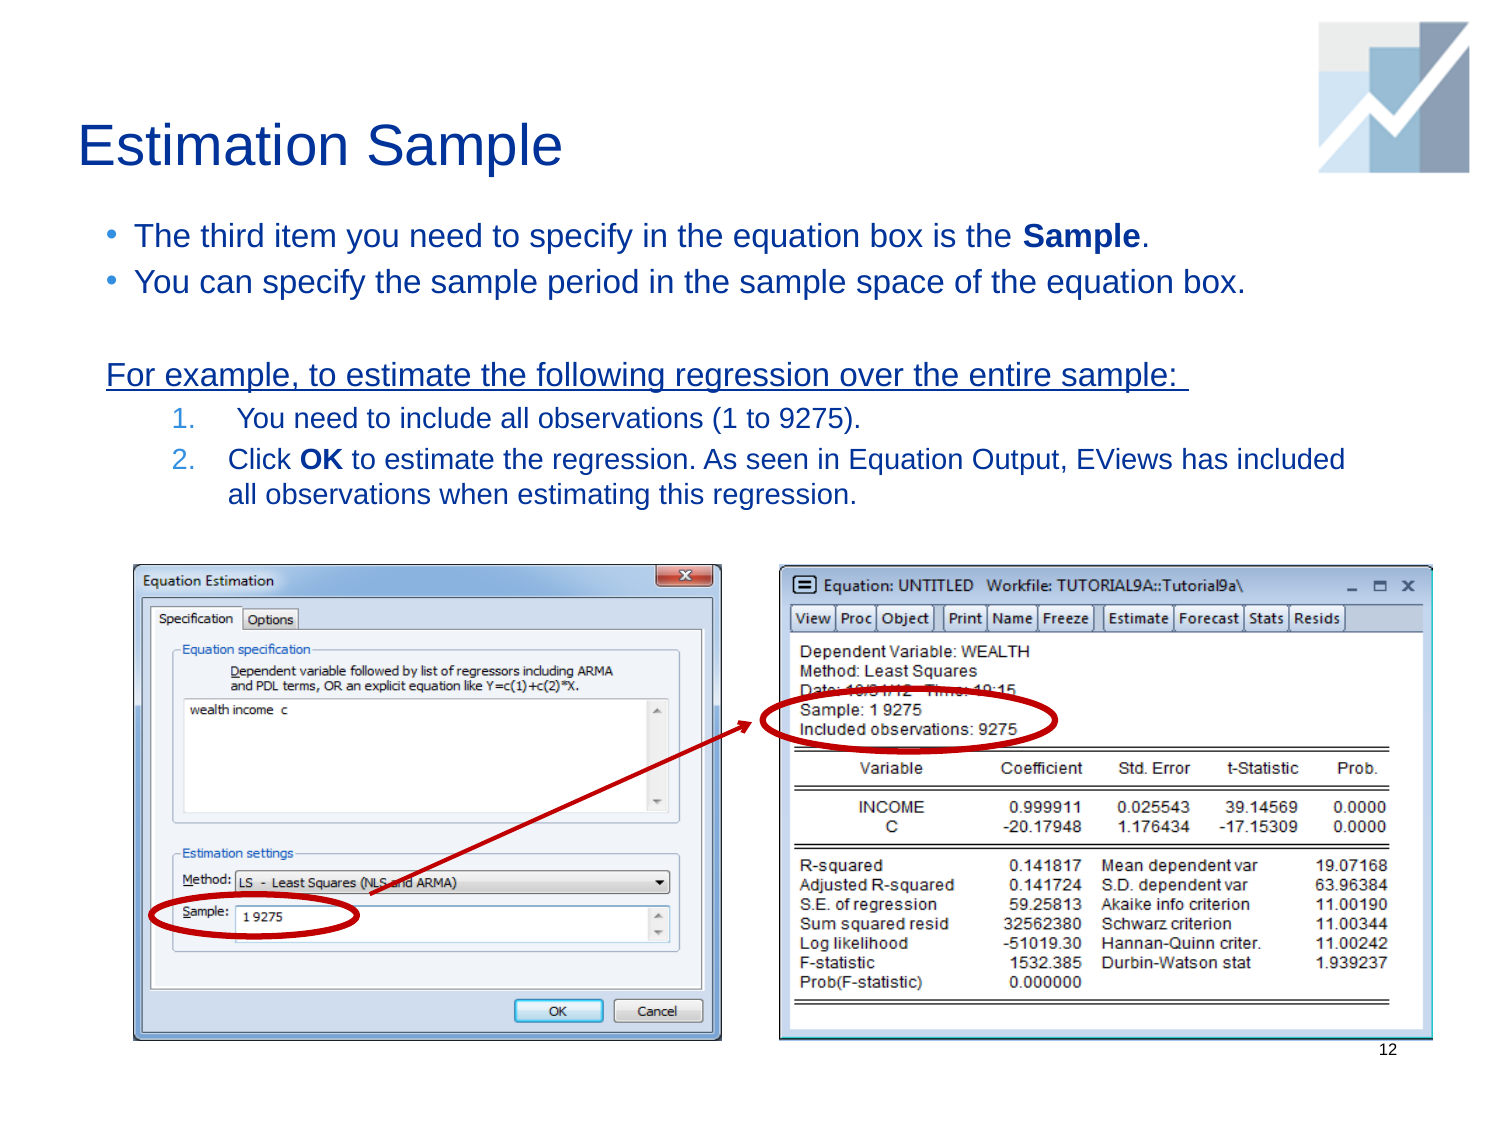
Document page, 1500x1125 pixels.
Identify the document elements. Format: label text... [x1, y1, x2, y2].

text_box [369, 721, 753, 895]
list The third item you need to specify in the equation box is the Sample. You can specify the sample period in the sample space of the equation box. For example, to estimate the following regression over the entire sample: You need to include all observations (1 to 9275). Click OK to estimate the regression. As seen in Equation Output, EViews has included all observations when estimating this regression. [90, 206, 1385, 543]
slide_number 12 [1262, 1049, 1413, 1067]
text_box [762, 564, 1433, 1041]
picture [1300, 11, 1479, 181]
title Estimation Sample [62, 0, 1297, 185]
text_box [133, 564, 723, 1041]
